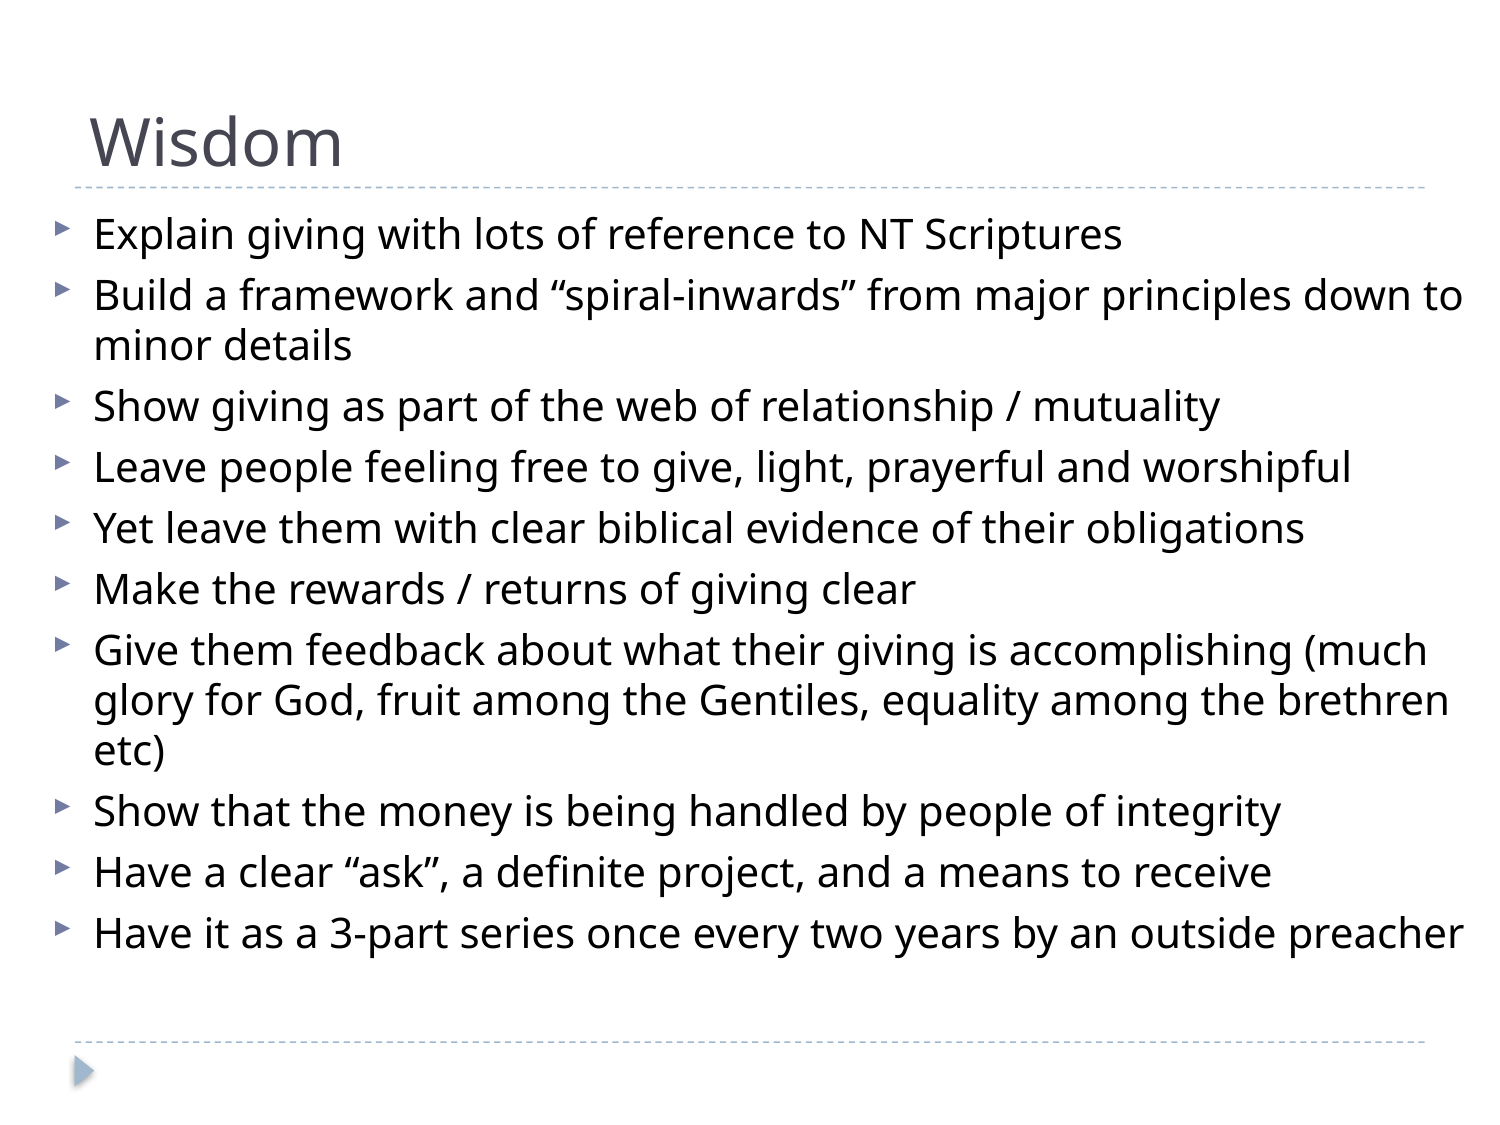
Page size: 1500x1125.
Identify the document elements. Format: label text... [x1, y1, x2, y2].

list Explain giving with lots of reference to NT Scriptures Build a framework and “spiral-inwards” from major principles down to minor details Show giving as part of the web of relationship / mutuality Leave people feeling free to give, light, prayerful and worshipful Yet leave them with clear biblical evidence of their obligations Make the rewards / returns of giving clear Give them feedback about what their giving is accomplishing (much glory for God, fruit among the Gentiles, equality among the brethren etc) Show that the money is being handled by people of integrity Have a clear “ask”, a definite project, and a means to receive Have it as a 3-part series once every two years by an outside preacher [37, 200, 1488, 1010]
title Wisdom [75, 24, 1425, 188]
